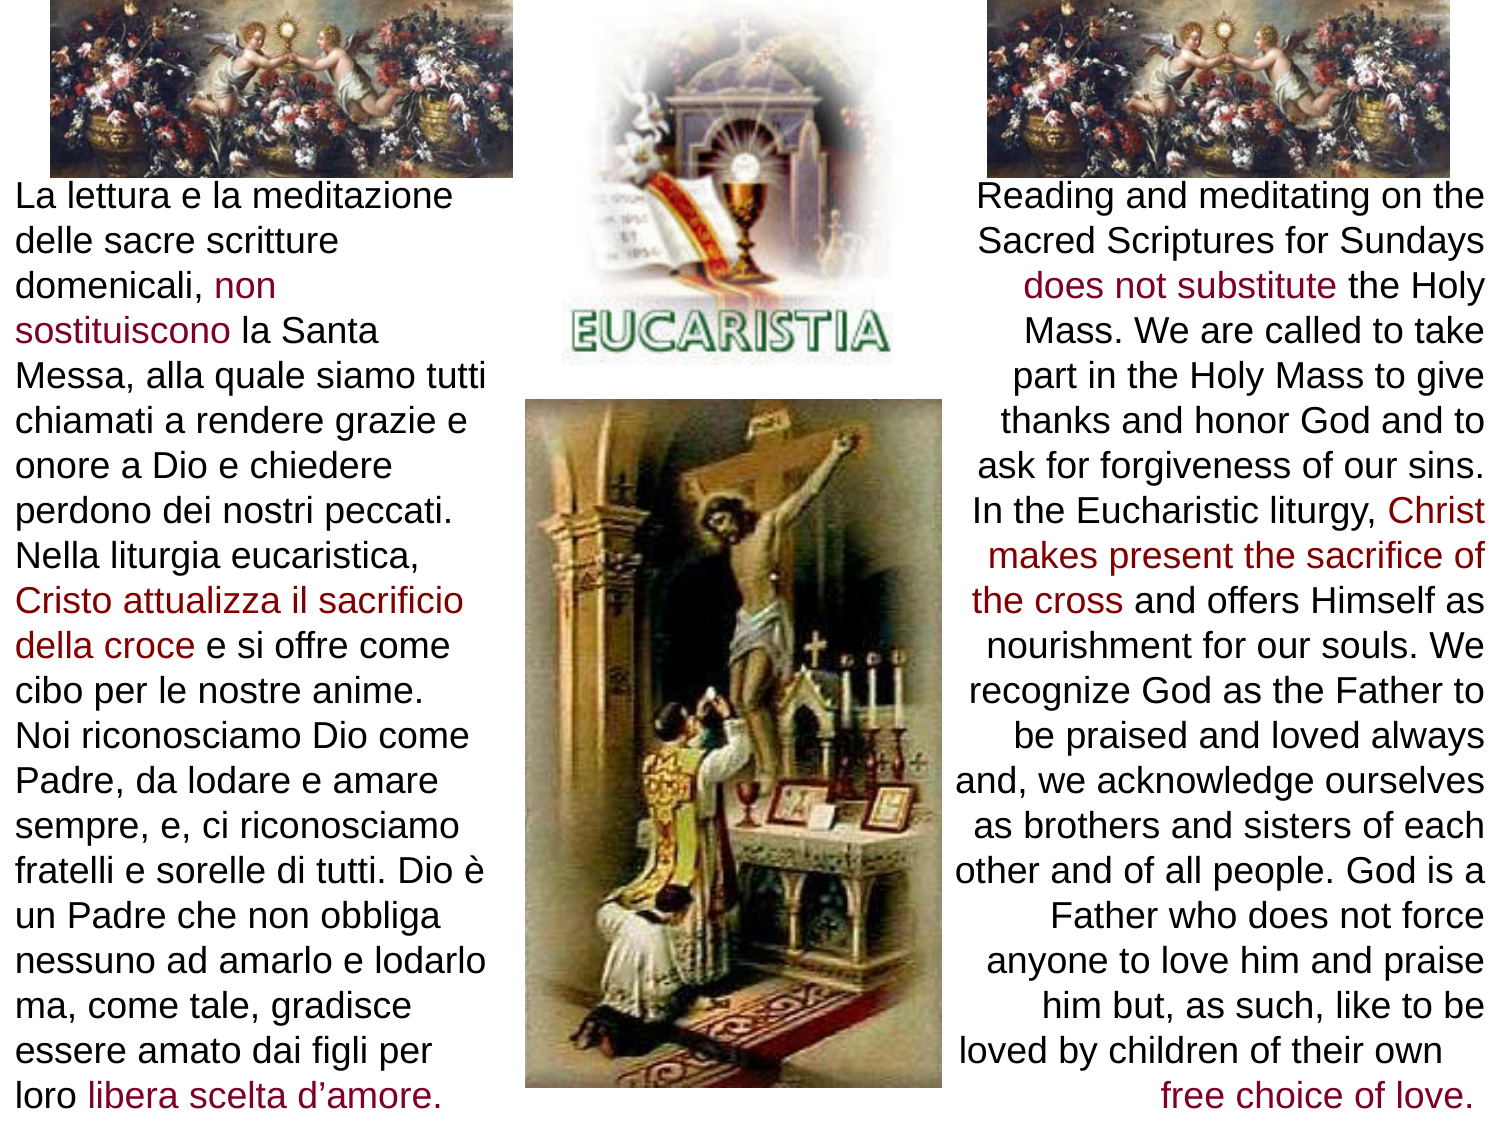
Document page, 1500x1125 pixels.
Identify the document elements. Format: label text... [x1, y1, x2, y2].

text_box La lettura e la meditazione delle sacre scritture domenicali, non sostituiscono la Santa Messa, alla quale siamo tutti chiamati a rendere grazie e onore a Dio e chiedere perdono dei nostri peccati. Nella liturgia eucaristica, Cristo attualizza il sacrificio della croce e si offre come cibo per le nostre anime. Noi riconosciamo Dio come Padre, da lodare e amare sempre, e, ci riconosciamo fratelli e sorelle di tutti. Dio è un Padre che non obbliga nessuno ad amarlo e lodarlo ma, come tale, gradisce essere amato dai figli per loro libera scelta d’amore. [0, 163, 513, 1124]
picture [49, 0, 513, 178]
text_box Reading and meditating on the Sacred Scriptures for Sundays does not substitute the Holy Mass. We are called to take part in the Holy Mass to give thanks and honor God and to ask for forgiveness of our sins. In the Eucharistic liturgy, Christ makes present the sacrifice of the cross and offers Himself as nourishment for our souls. We recognize God as the Father to be praised and loved always and, we acknowledge ourselves as brothers and sisters of each other and of all people. God is a Father who does not force anyone to love him and praise him but, as such, like to be loved by children of their own free choice of love. [937, 163, 1500, 1124]
picture [562, 0, 904, 365]
picture [987, 0, 1450, 178]
picture [524, 399, 942, 1088]
